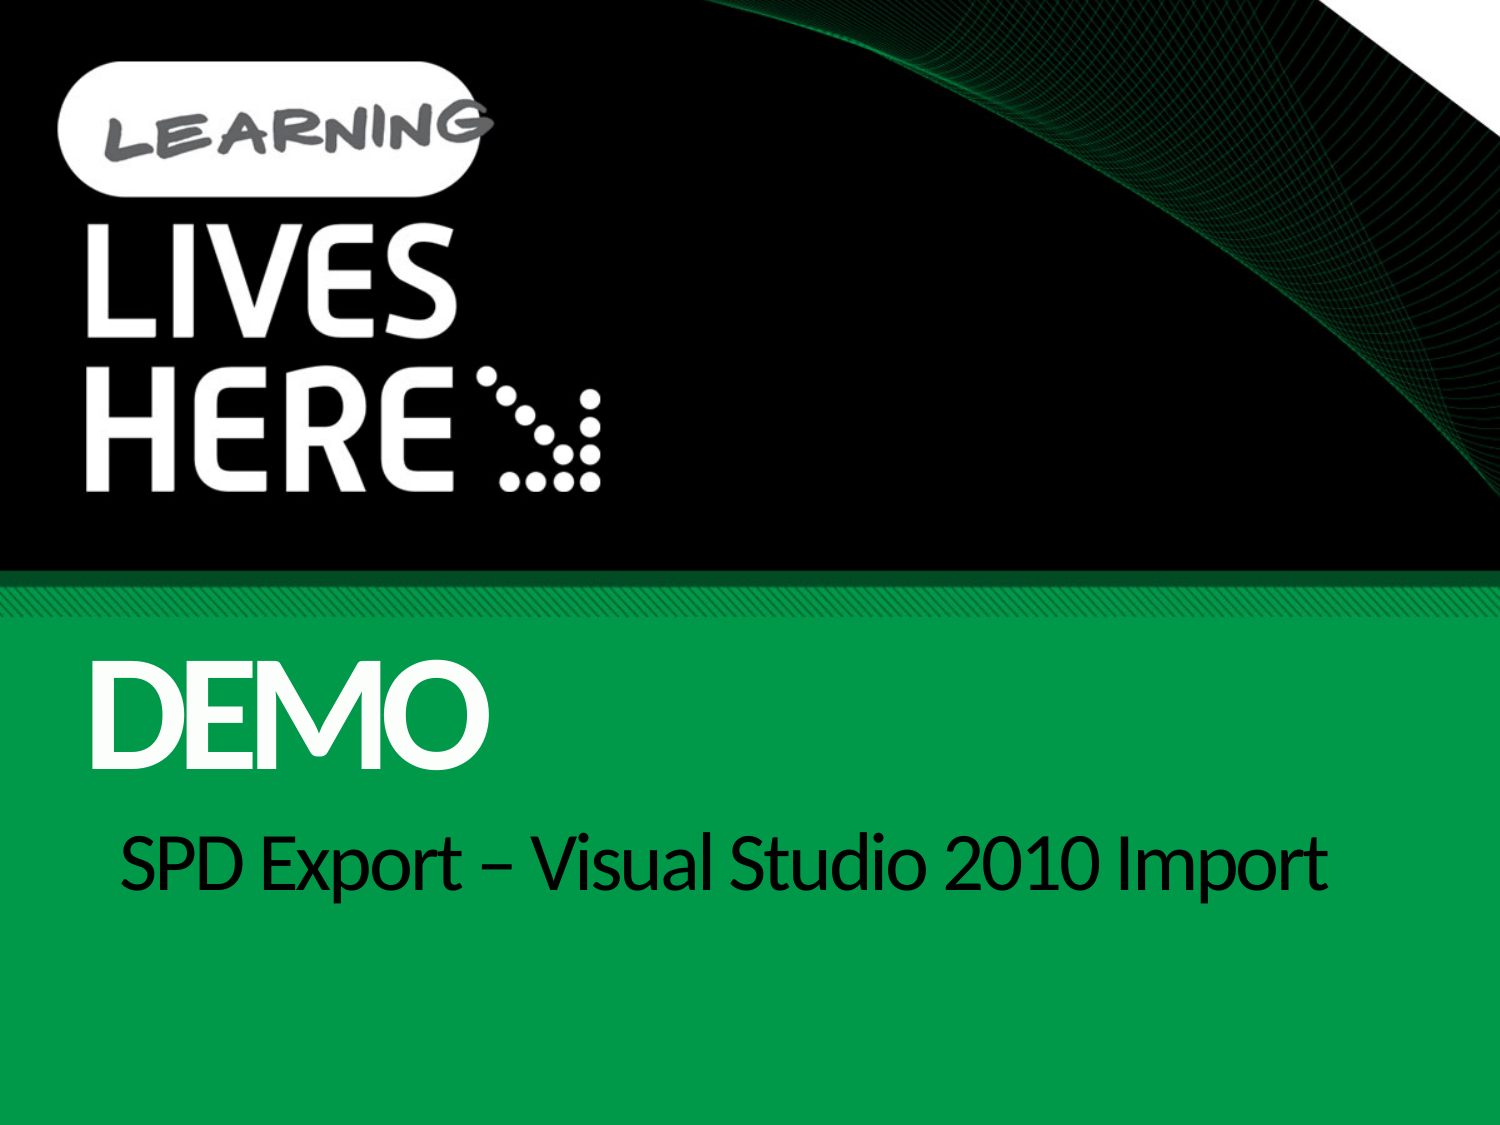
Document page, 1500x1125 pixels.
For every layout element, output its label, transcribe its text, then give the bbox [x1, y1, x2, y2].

title SPD Export – Visual Studio 2010 Import [119, 818, 1375, 943]
list DEMO [83, 625, 1344, 800]
picture [0, 0, 1500, 1125]
